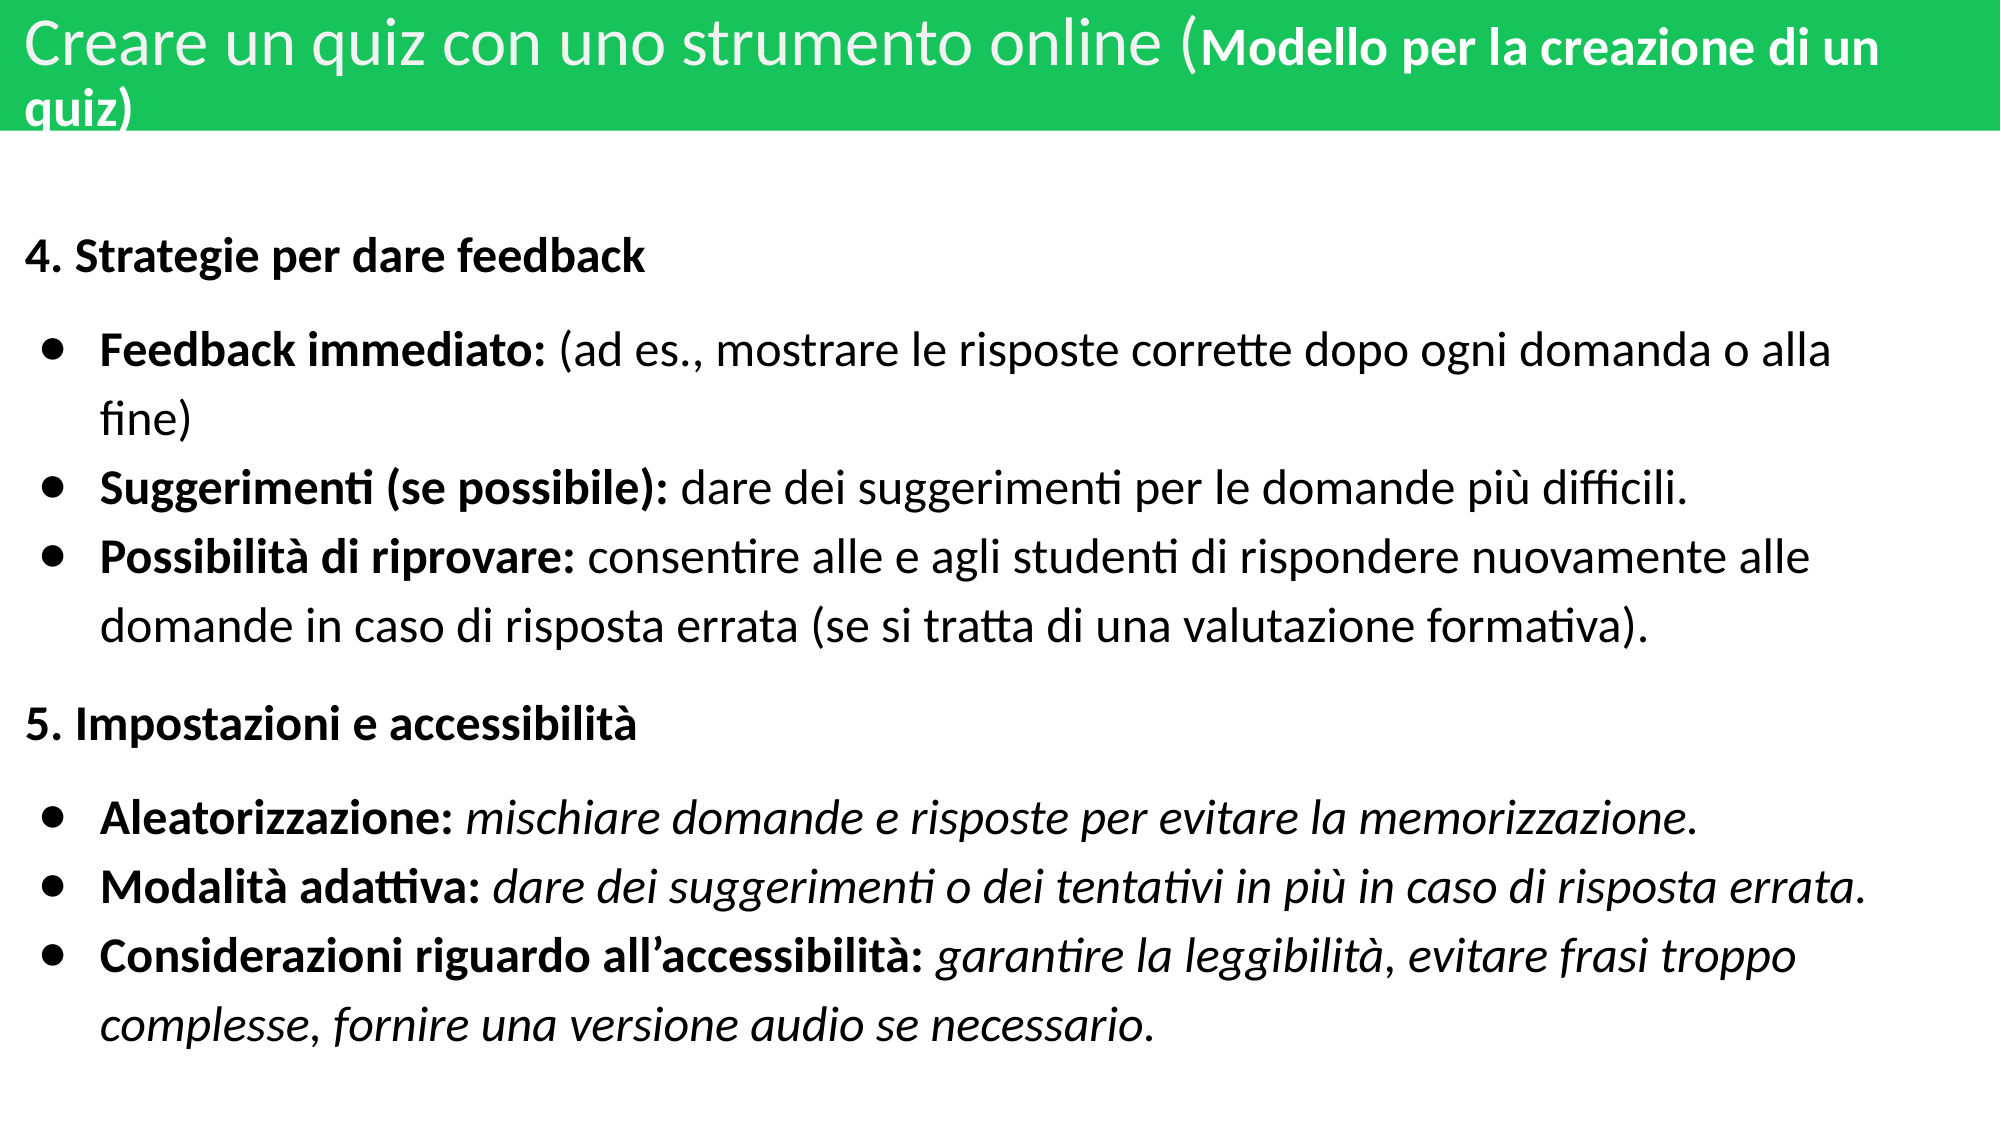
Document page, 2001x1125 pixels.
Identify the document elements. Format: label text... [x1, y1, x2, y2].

title Creare un quiz con uno strumento online (Modello per la creazione di un quiz) [16, 13, 1976, 131]
text_box 4. Strategie per dare feedback Feedback immediato: (ad es., mostrare le risposte corrette dopo ogni domanda o alla fine) Suggerimenti (se possibile): dare dei suggerimenti per le domande più difficili. Possibilità di riprovare: consentire alle e agli studenti di rispondere nuovamente alle domande in caso di risposta errata (se si tratta di una valutazione formativa). 5. Impostazioni e accessibilità Aleatorizzazione: mischiare domande e risposte per evitare la memorizzazione. Modalità adattiva: dare dei suggerimenti o dei tentativi in più in caso di risposta errata. Considerazioni riguardo all’accessibilità: garantire la leggibilità, evitare frasi troppo complesse, fornire una versione audio se necessario. [9, 198, 1921, 1125]
